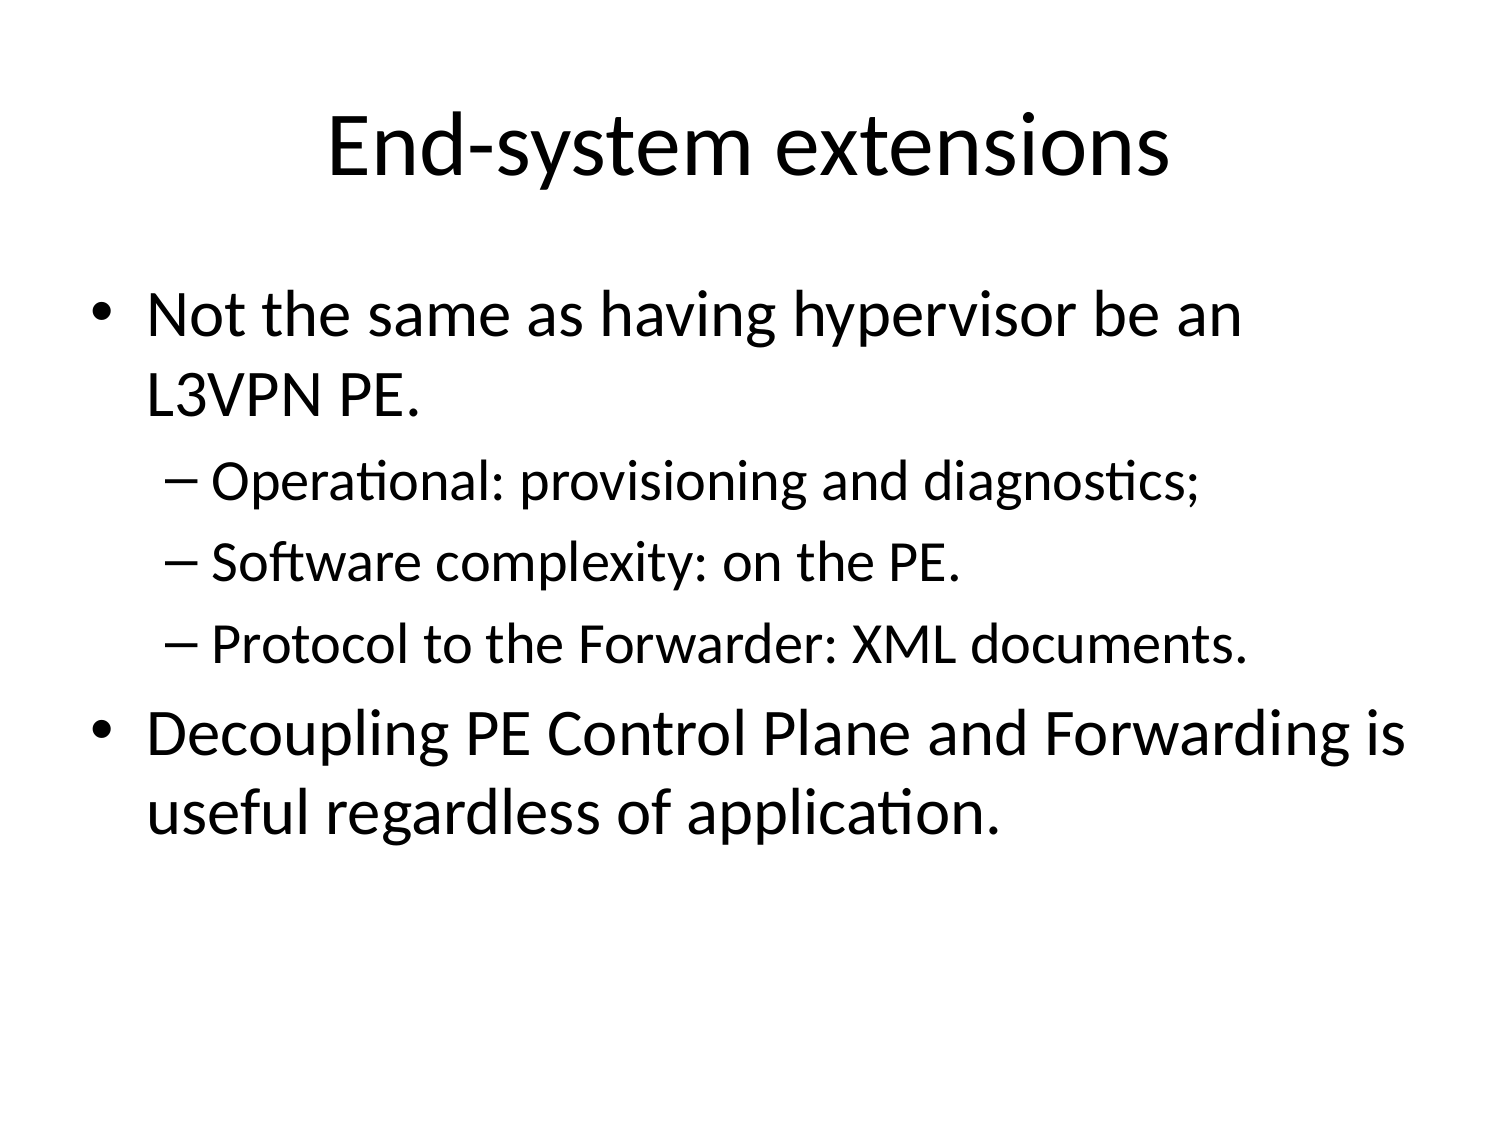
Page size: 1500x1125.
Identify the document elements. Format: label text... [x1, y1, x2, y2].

list Not the same as having hypervisor be an L3VPN PE. Operational: provisioning and diagnostics; Software complexity: on the PE. Protocol to the Forwarder: XML documents. Decoupling PE Control Plane and Forwarding is useful regardless of application. [75, 262, 1425, 1005]
title End-system extensions [75, 45, 1425, 233]
